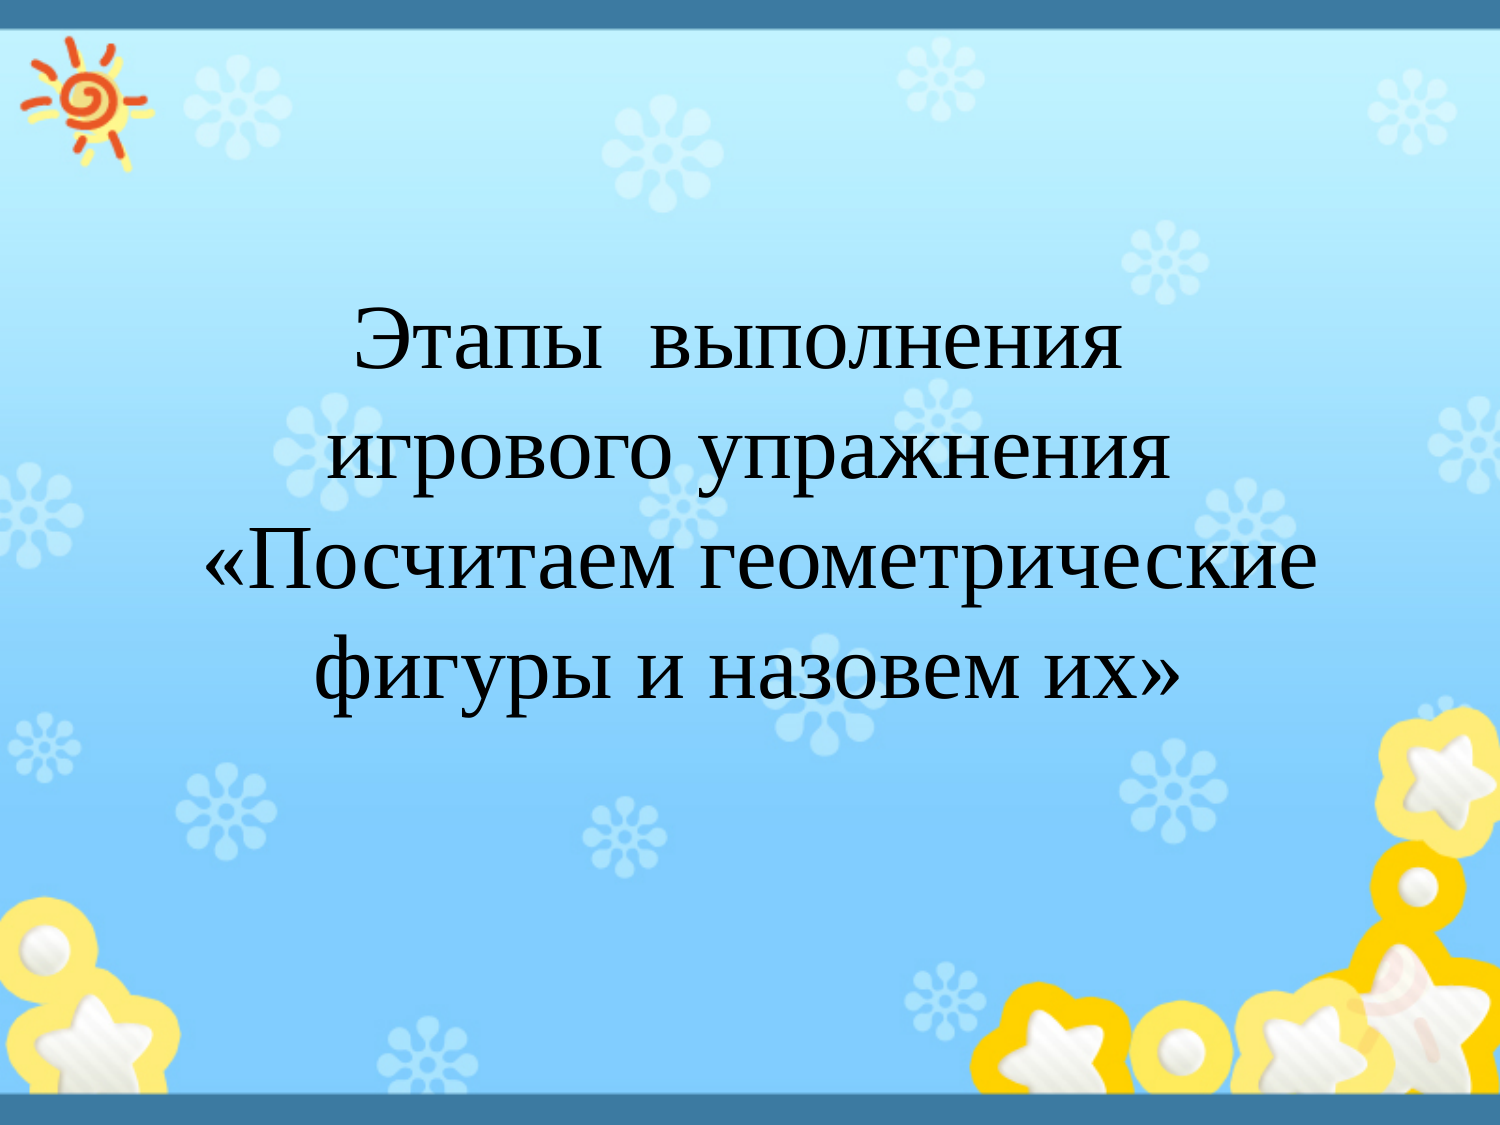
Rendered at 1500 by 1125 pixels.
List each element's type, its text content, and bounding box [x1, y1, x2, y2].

text_box Этапы выполнения игрового упражнения «Посчитаем геометрические фигуры и назовем их» [46, 269, 1454, 725]
picture [0, 0, 1500, 1125]
title [75, 45, 1425, 233]
